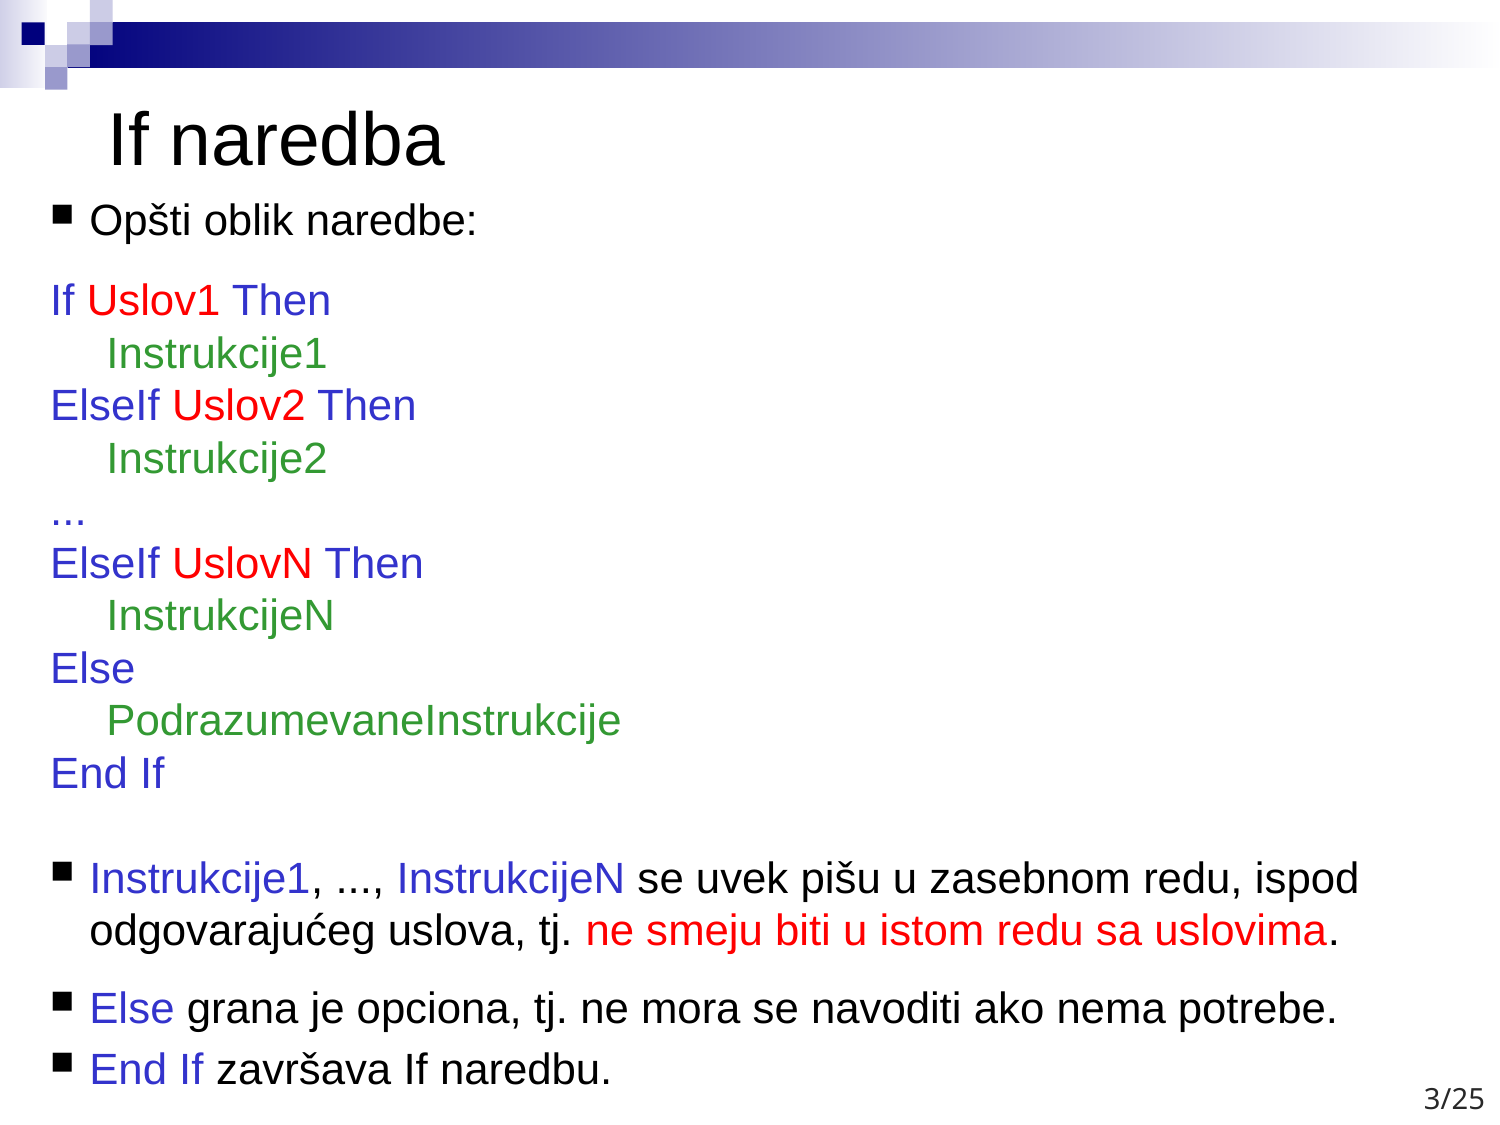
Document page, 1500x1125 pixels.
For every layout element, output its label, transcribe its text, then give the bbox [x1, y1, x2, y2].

text_box 3/25 [1374, 1072, 1500, 1123]
title If naredba [92, 75, 469, 184]
list Opšti oblik naredbe: If Uslov1 Then Instrukcije1 ElseIf Uslov2 Then Instrukcije2 ... ElseIf UslovN Then InstrukcijeN Else PodrazumevaneInstrukcije End If Instrukcije1, ..., InstrukcijeN se uvek pišu u zasebnom redu, ispod odgovarajućeg uslova, tj. ne smeju biti u istom redu sa uslovima. Else grana je opciona, tj. ne mora se navoditi ako nema potrebe. End If završava If naredbu. [41, 184, 1401, 1106]
